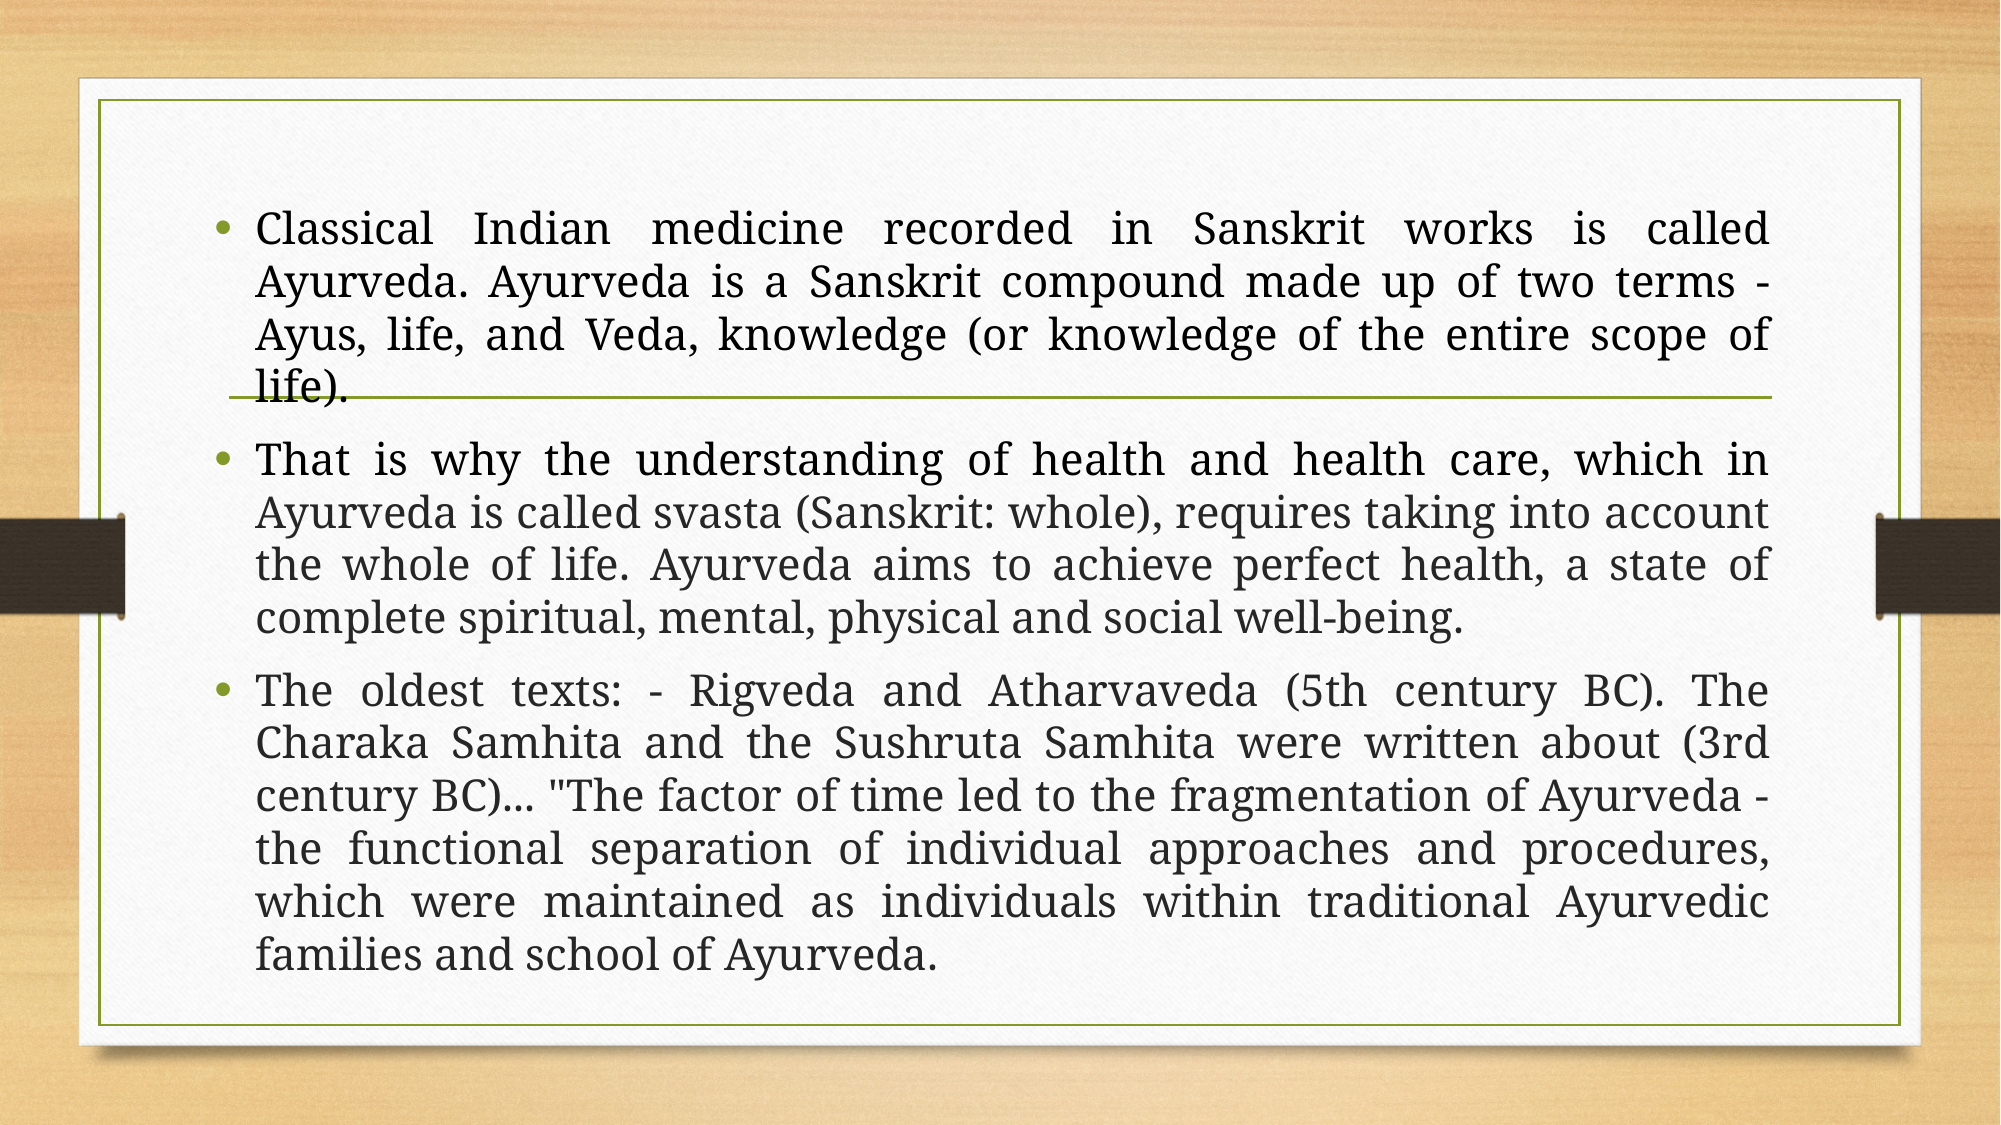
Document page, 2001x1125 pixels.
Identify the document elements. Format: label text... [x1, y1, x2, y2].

picture [0, 0, 2001, 1125]
list Classical Indian medicine recorded in Sanskrit works is called Ayurveda. Ayurveda is a Sanskrit compound made up of two terms - Ayus, life, and Veda, knowledge (or knowledge of the entire scope of life). That is why the understanding of health and health care, which in Ayurveda is called svasta (Sanskrit: whole), requires taking into account the whole of life. Ayurveda aims to achieve perfect health, a state of complete spiritual, mental, physical and social well-being. The oldest texts: - Rigveda and Atharvaveda (5th century BC). The Charaka Samhita and the Sushruta Samhita were written about (3rd century BC)... "The factor of time led to the fragmentation of Ayurveda - the functional separation of individual approaches and procedures, which were maintained as individuals within traditional Ayurvedic families and school of Ayurveda. [199, 192, 1788, 990]
